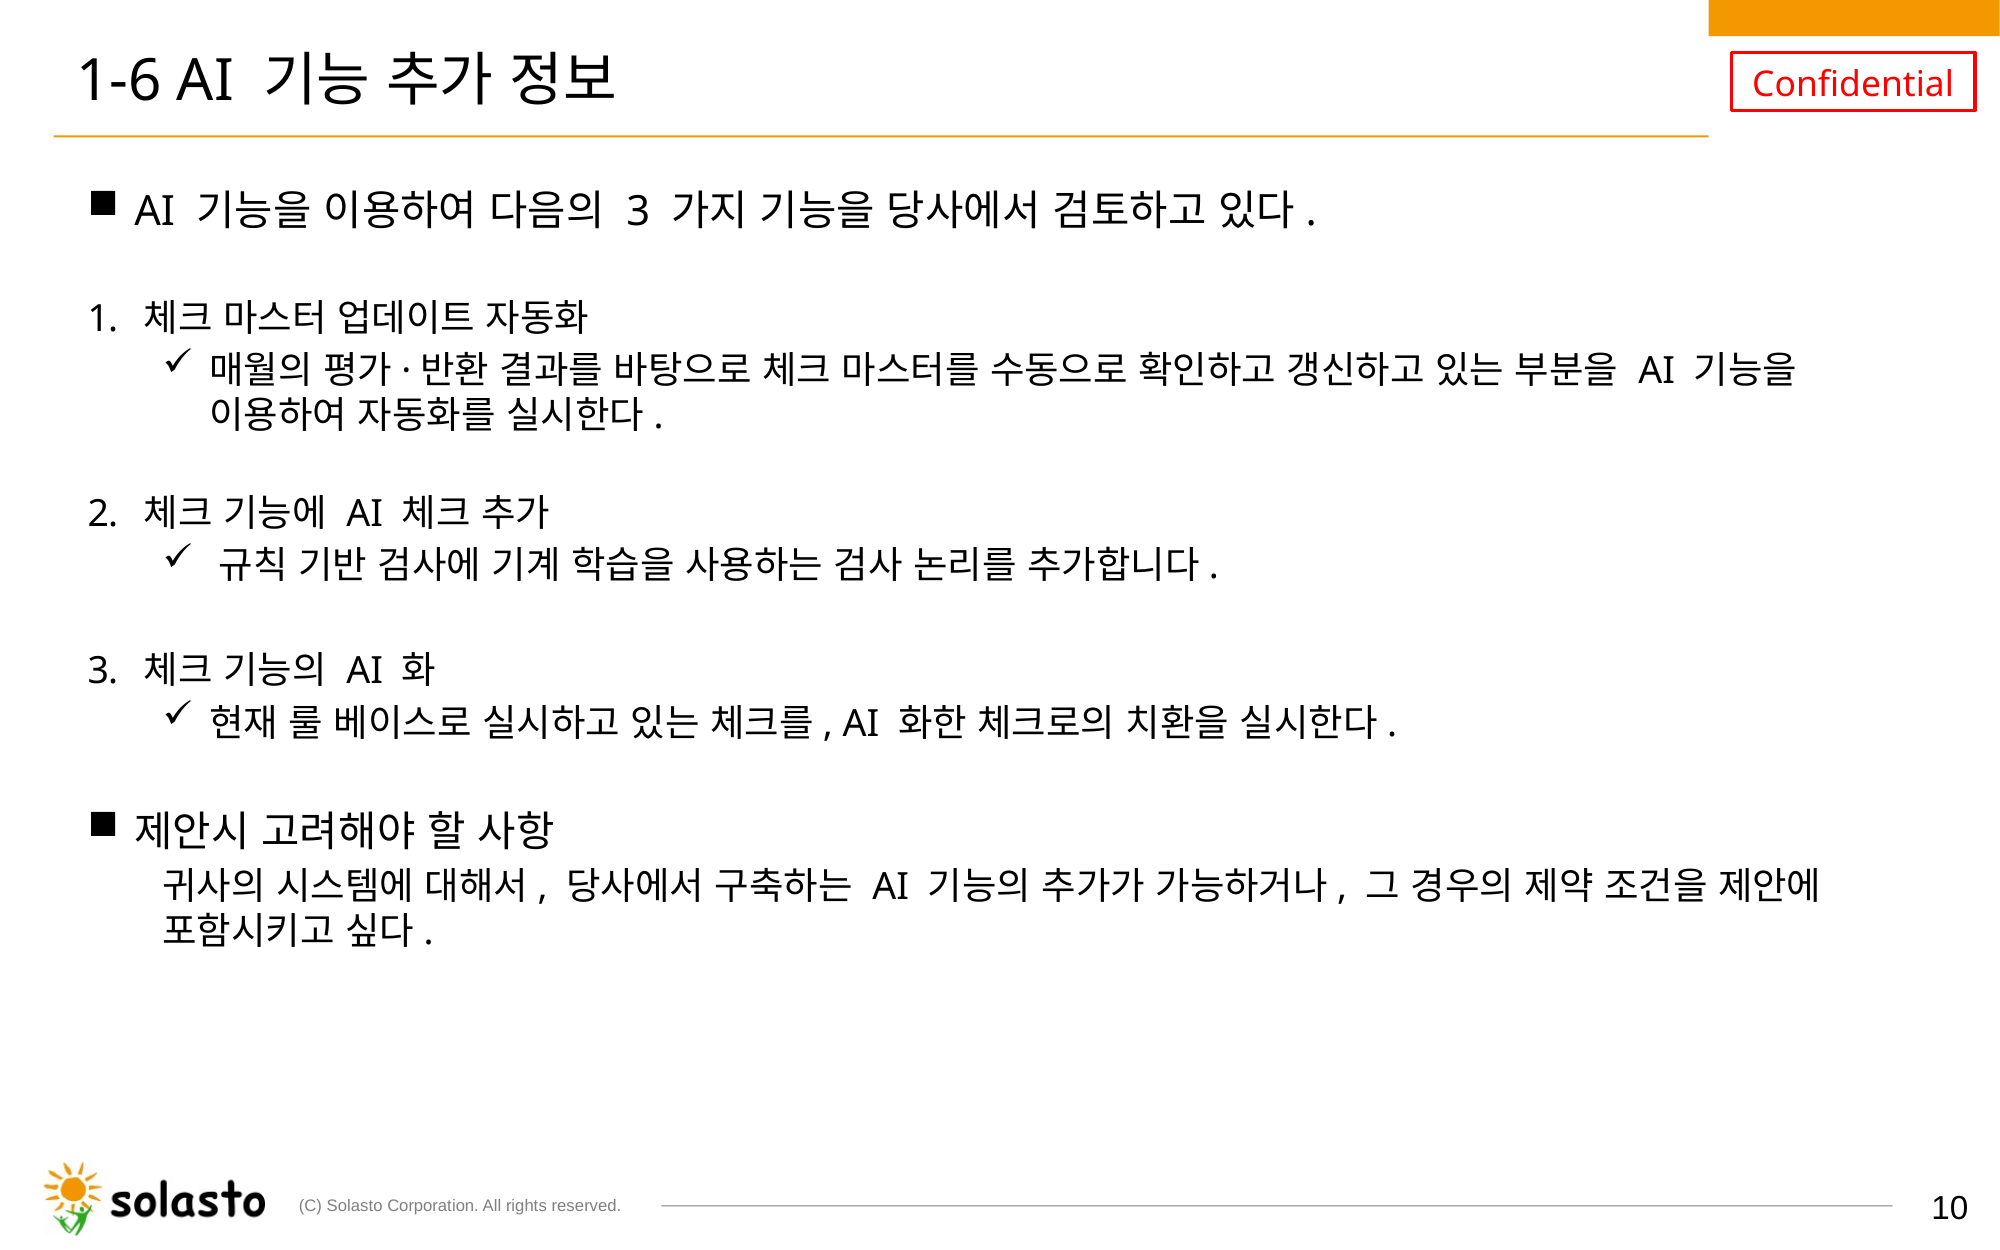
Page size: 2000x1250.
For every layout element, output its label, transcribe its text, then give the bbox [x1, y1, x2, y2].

text_box AI 기능을 이용하여 다음의 3 가지 기능을 당사에서 검토하고 있다. 체크 마스터 업데이트 자동화 매월의 평가·반환 결과를 바탕으로 체크 마스터를 수동으로 확인하고 갱신하고 있는 부분을 AI 기능을 이용하여 자동화를 실시한다. 체크 기능에 AI 체크 추가 규칙 기반 검사에 기계 학습을 사용하는 검사 논리를 추가합니다. 체크 기능의 AI 화 현재 룰 베이스로 실시하고 있는 체크를, AI 화한 체크로의 치환을 실시한다. 제안시 고려해야 할 사항 귀사의 시스템에 대해서, 당사에서 구축하는 AI 기능의 추가가 가능하거나, 그 경우의 제약 조건을 제안에 포함시키고 싶다. [72, 175, 1928, 1169]
picture [43, 1161, 265, 1238]
title 1-6 AI 기능 추가 정보 [61, 0, 1709, 189]
